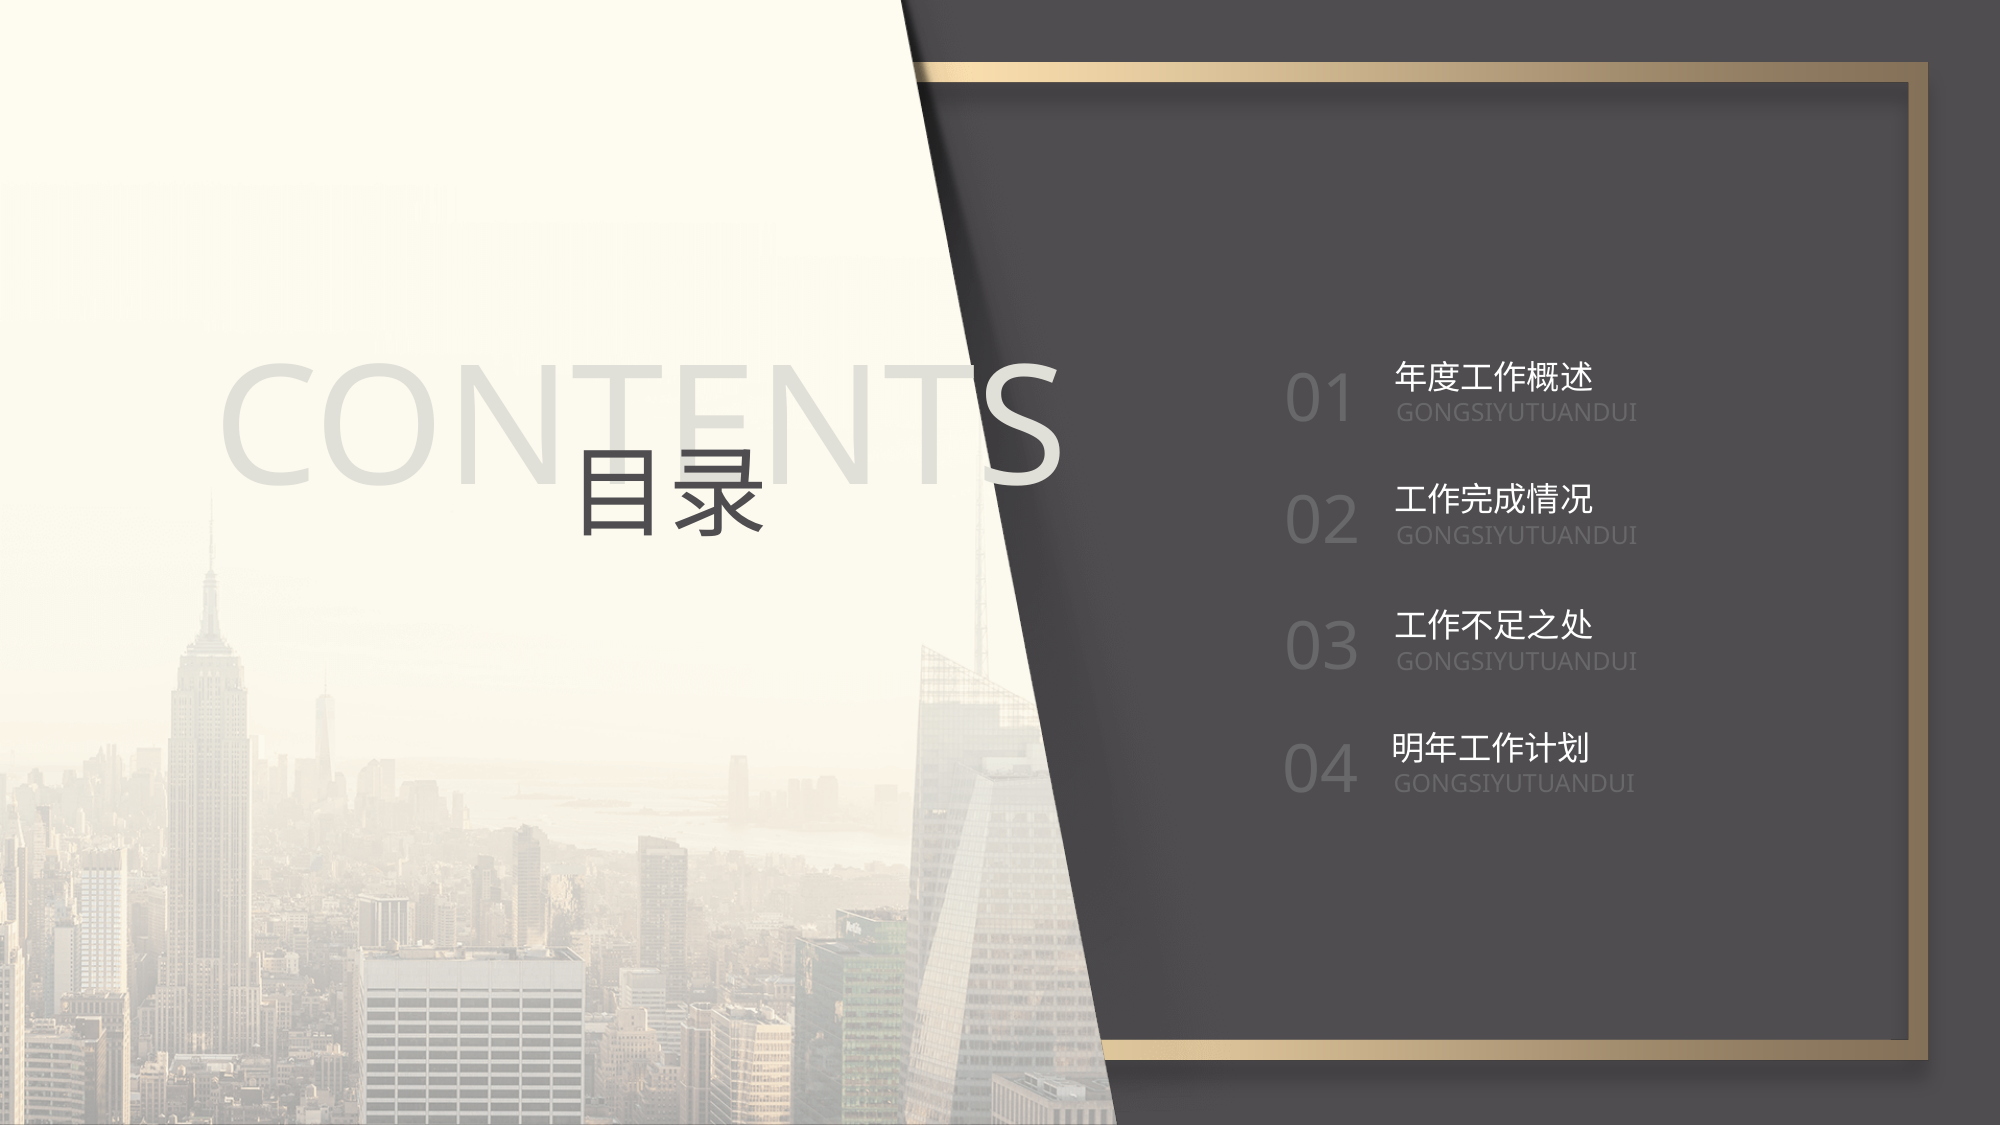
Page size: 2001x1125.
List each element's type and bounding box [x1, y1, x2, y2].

text_box [1270, 346, 1657, 444]
picture [0, 0, 1946, 1125]
text_box [1270, 469, 1657, 566]
text_box [1267, 718, 1654, 815]
text_box [1270, 595, 1657, 692]
